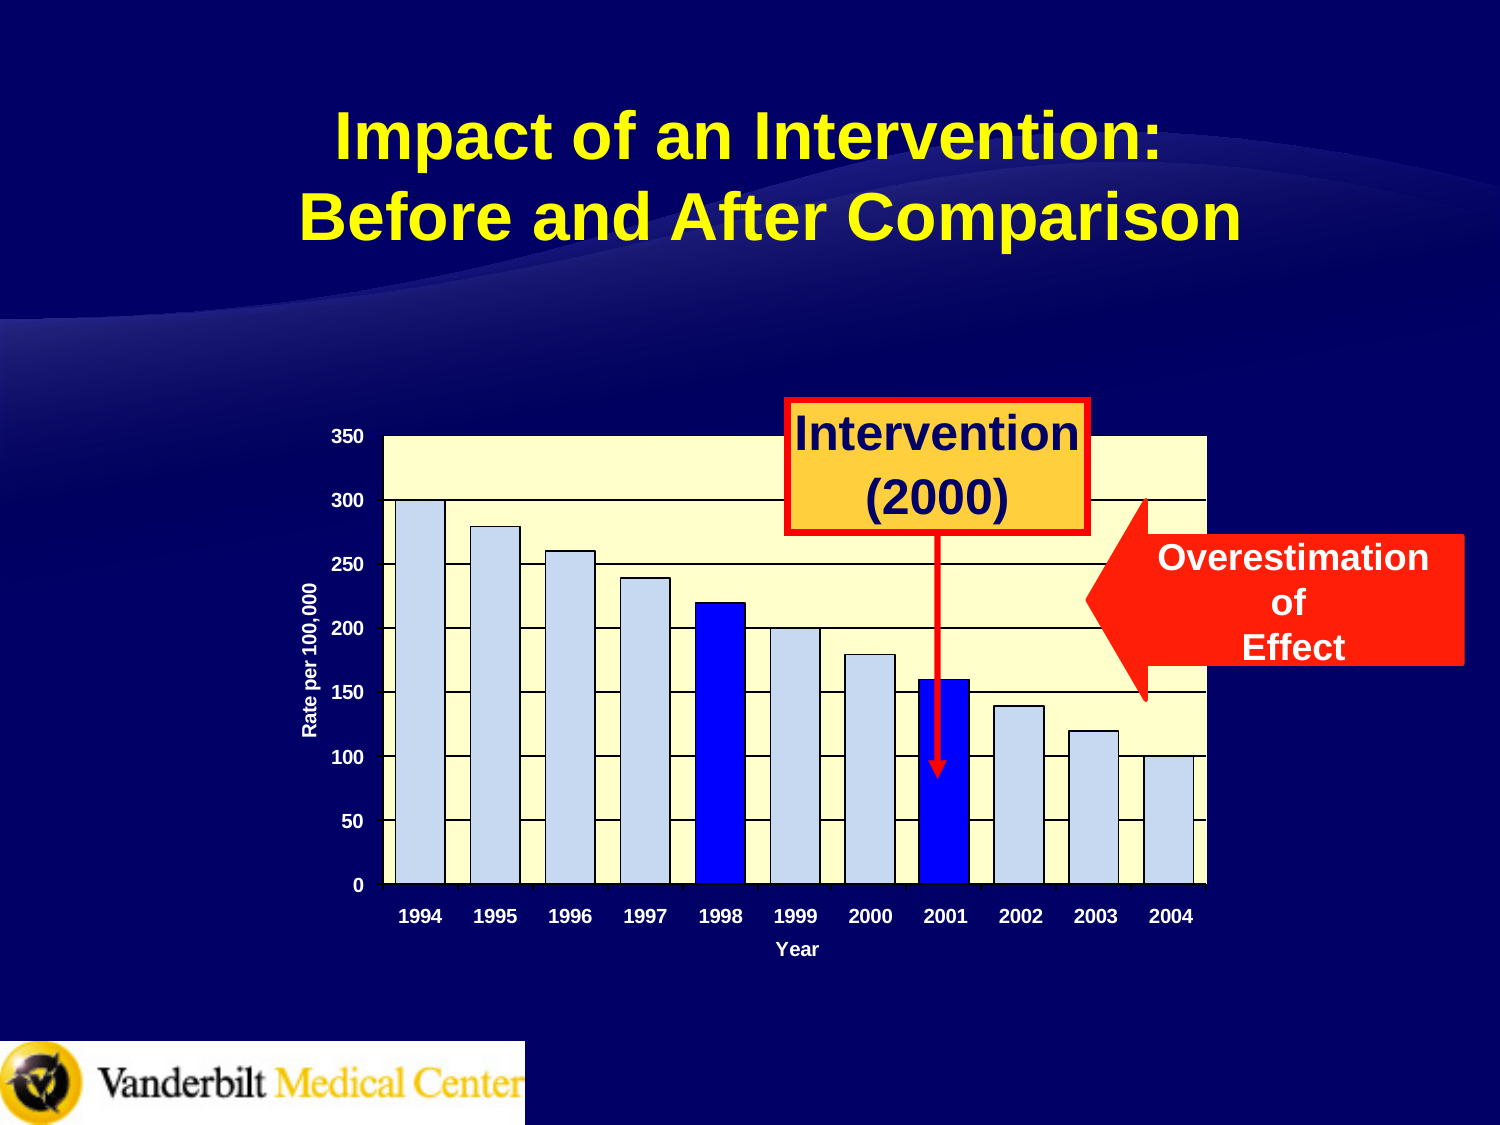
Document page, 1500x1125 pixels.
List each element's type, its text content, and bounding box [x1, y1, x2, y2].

title Impact of an Intervention: Before and After Comparison [75, 87, 1425, 338]
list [269, 395, 1231, 995]
picture [0, 1041, 525, 1125]
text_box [787, 399, 1463, 780]
